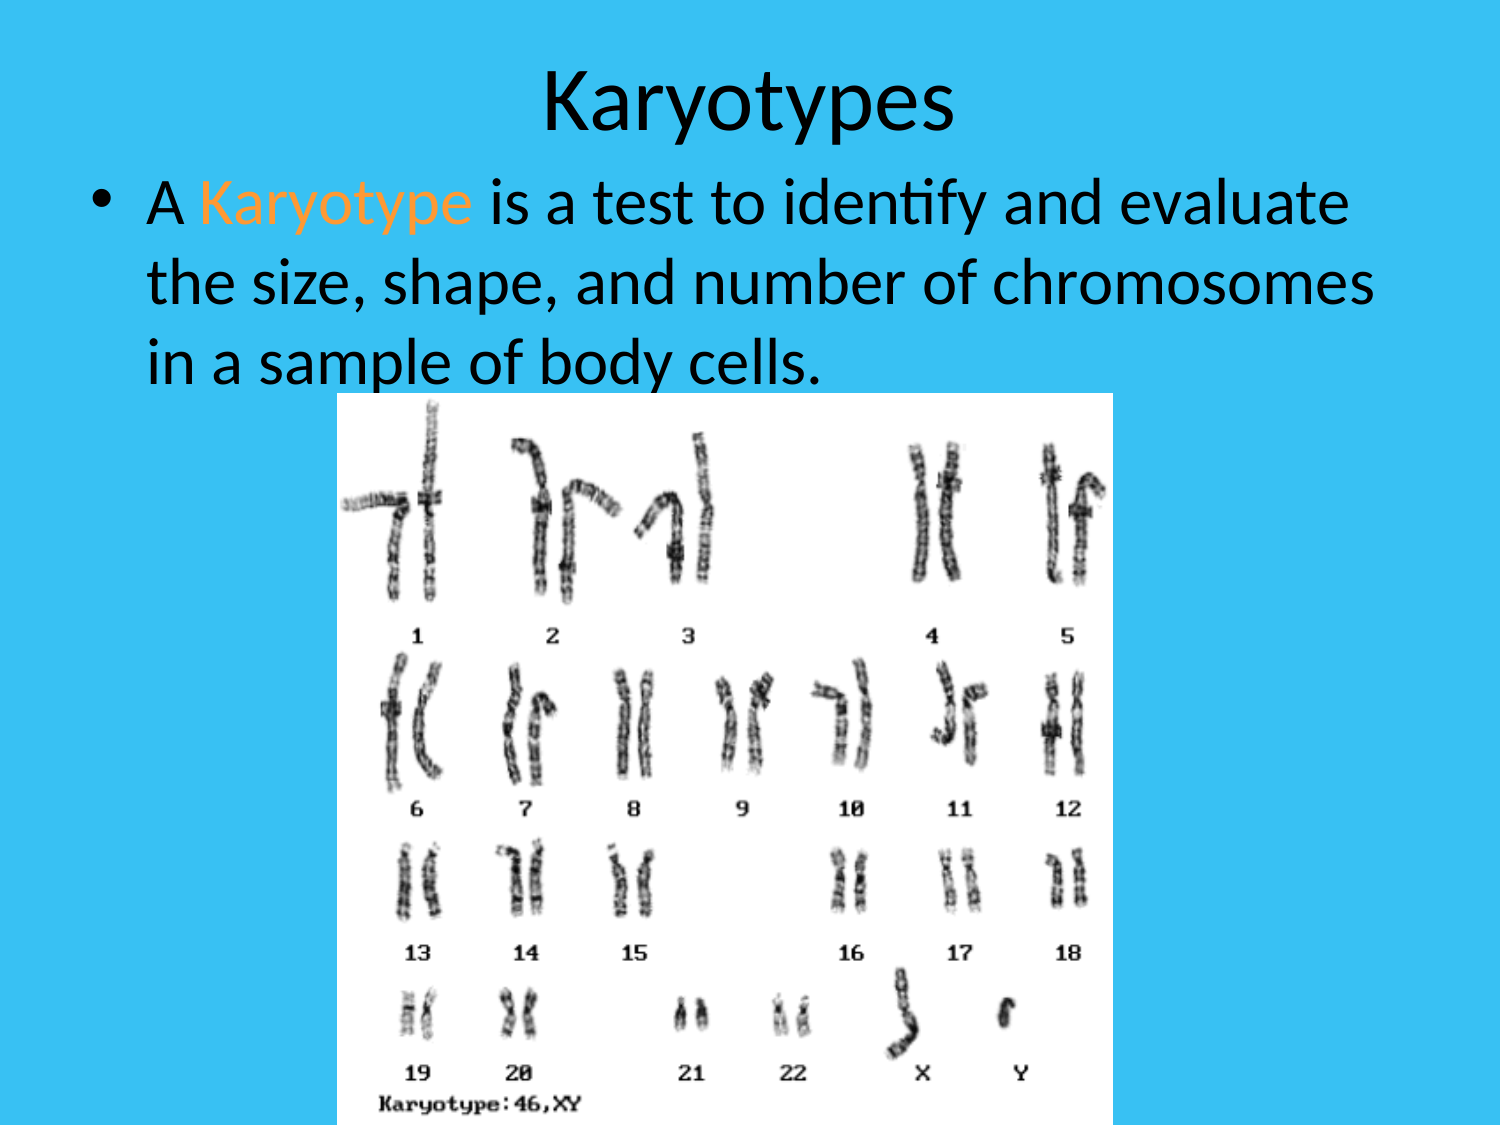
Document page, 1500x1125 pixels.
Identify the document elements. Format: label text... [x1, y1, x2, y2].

picture [337, 393, 1113, 1125]
title Karyotypes [75, 0, 1425, 149]
list A Karyotype is a test to identify and evaluate the size, shape, and number of chromosomes in a sample of body cells. [75, 149, 1425, 893]
